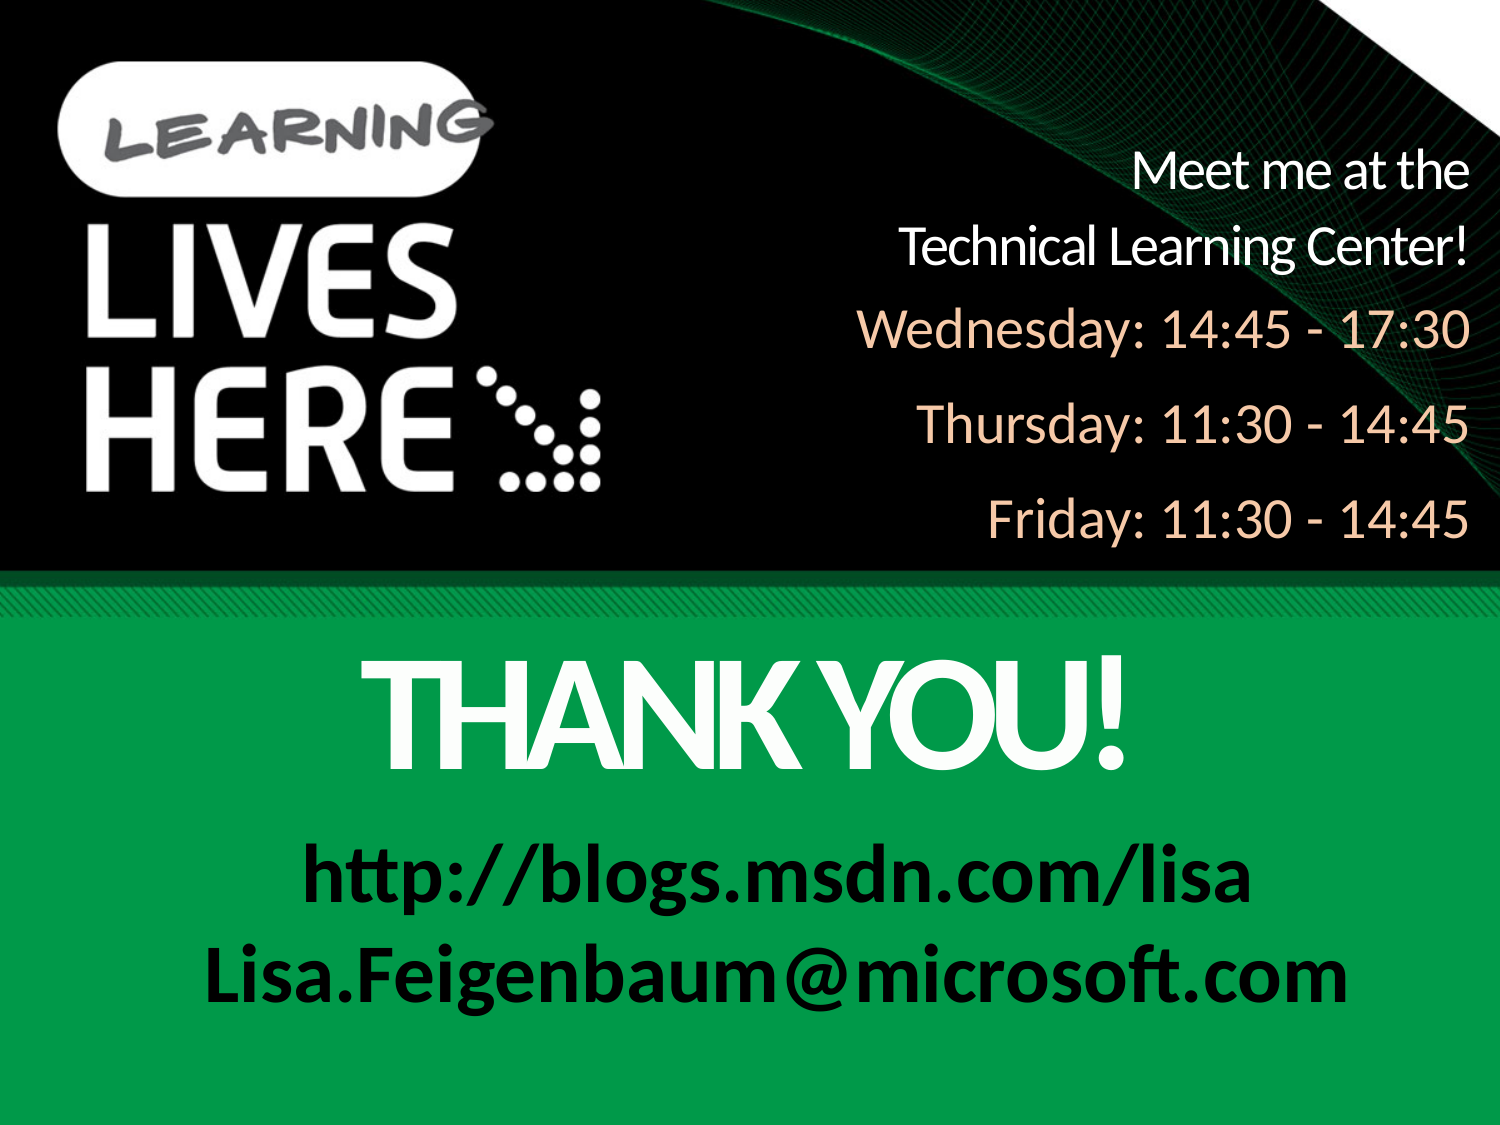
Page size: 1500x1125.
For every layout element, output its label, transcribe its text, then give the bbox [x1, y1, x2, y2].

text_box Meet me at the Technical Learning Center! Wednesday: 14:45 - 17:30 Thursday: 11:30 - 14:45 Friday: 11:30 - 14:45 [735, 132, 1486, 558]
title http://blogs.msdn.com/lisa Lisa.Feigenbaum@microsoft.com [122, 818, 1378, 943]
list THANK YOU! [119, 625, 1381, 800]
picture [0, 0, 1500, 1125]
